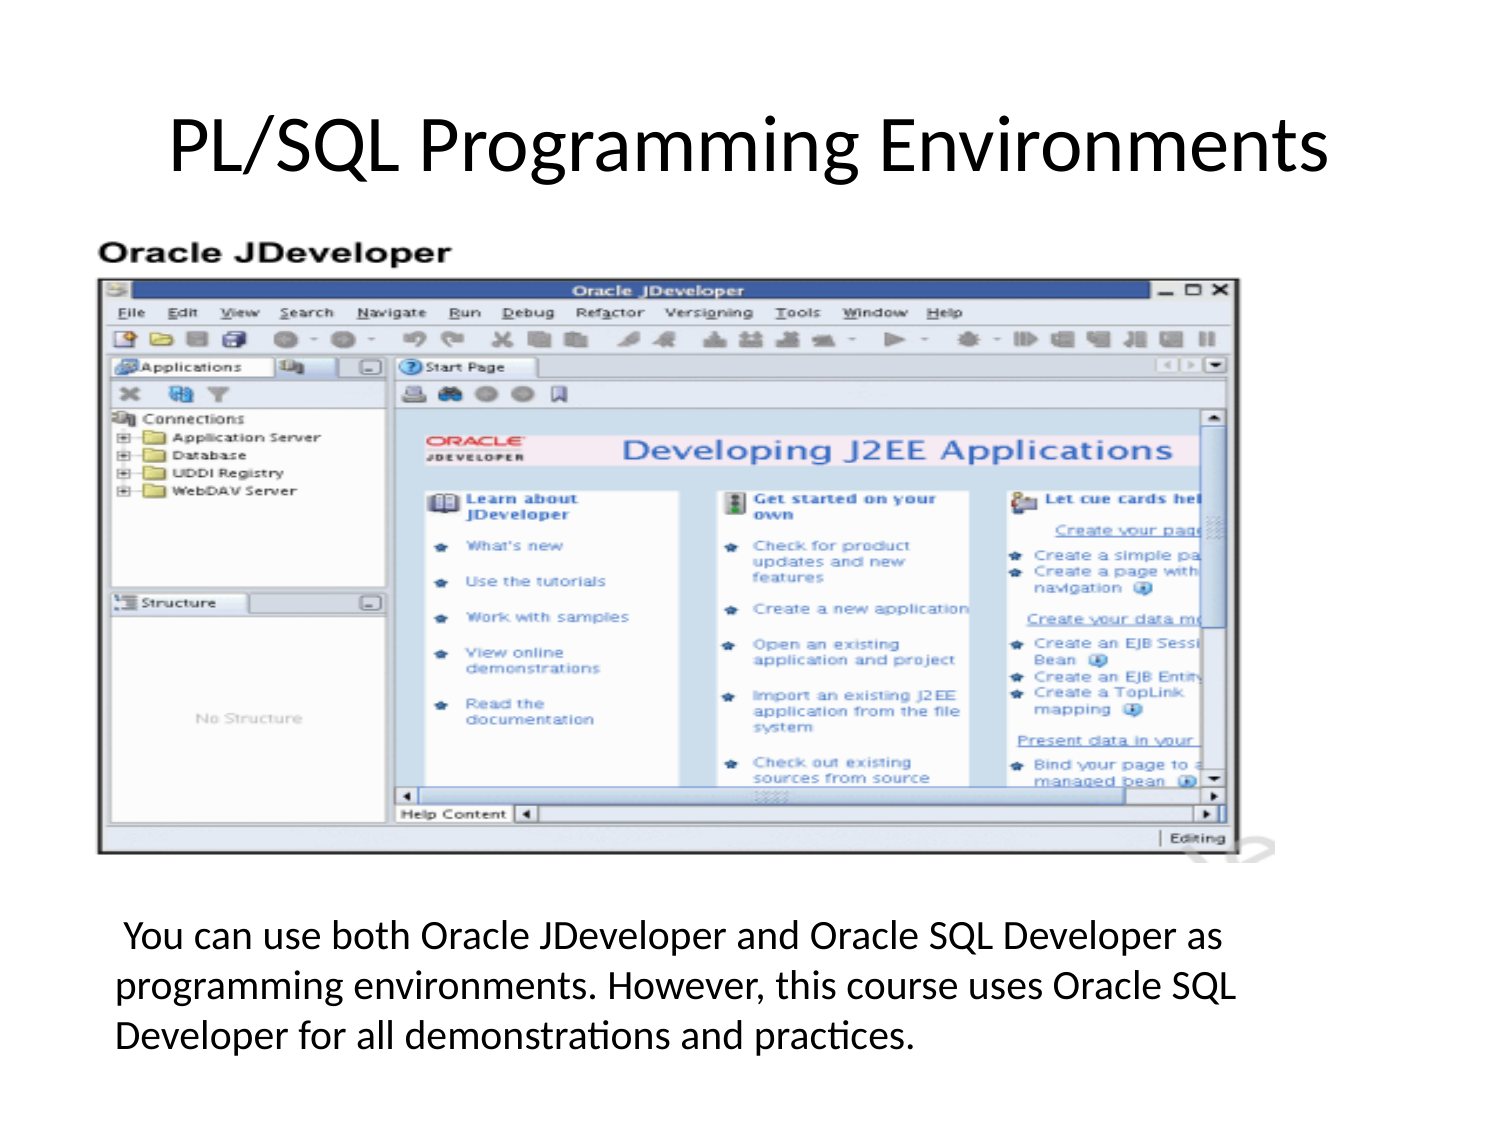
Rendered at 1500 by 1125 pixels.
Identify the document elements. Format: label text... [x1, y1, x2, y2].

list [74, 224, 1276, 863]
text_box You can use both Oracle JDeveloper and Oracle SQL Developer as programming environments. However, this course uses Oracle SQL Developer for all demonstrations and practices. [99, 900, 1400, 1065]
title PL/SQL Programming Environments [75, 45, 1425, 233]
